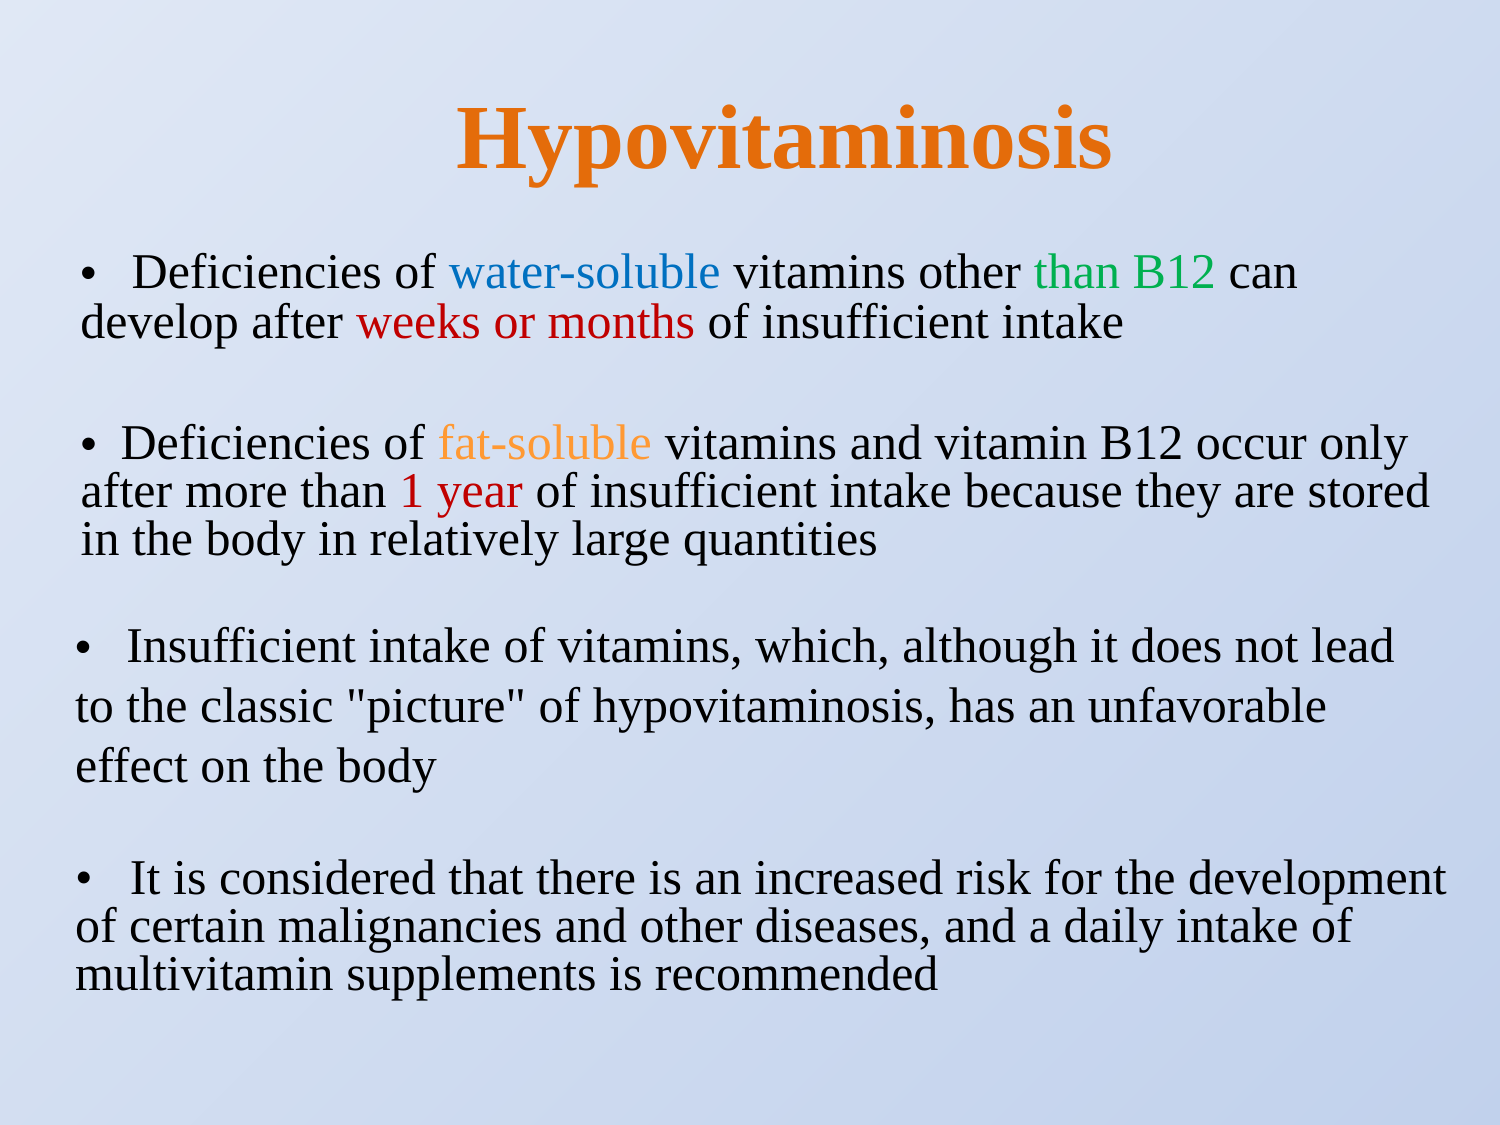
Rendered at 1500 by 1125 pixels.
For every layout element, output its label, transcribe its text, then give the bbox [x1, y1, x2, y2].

text_box Hypovitaminosis [361, 81, 1115, 248]
text_box • Insufficient intake of vitamins, which, although it does not lead to the classic "picture" of hypovitaminosis, has an unfavorable effect on the body [74, 612, 1438, 1023]
text_box • Deficiencies of water-soluble vitamins other than B12 can develop after weeks or months of insufficient intake [80, 248, 1450, 399]
text_box • Deficiencies of fat-soluble vitamins and vitamin B12 occur only after more than 1 year of insufficient intake because they are stored in the body in relatively large quantities [80, 422, 1475, 614]
text_box • It is considered that there is an increased risk for the development of certain malignancies and other diseases, and a daily intake of multivitamin supplements is recommended [75, 856, 1450, 1048]
